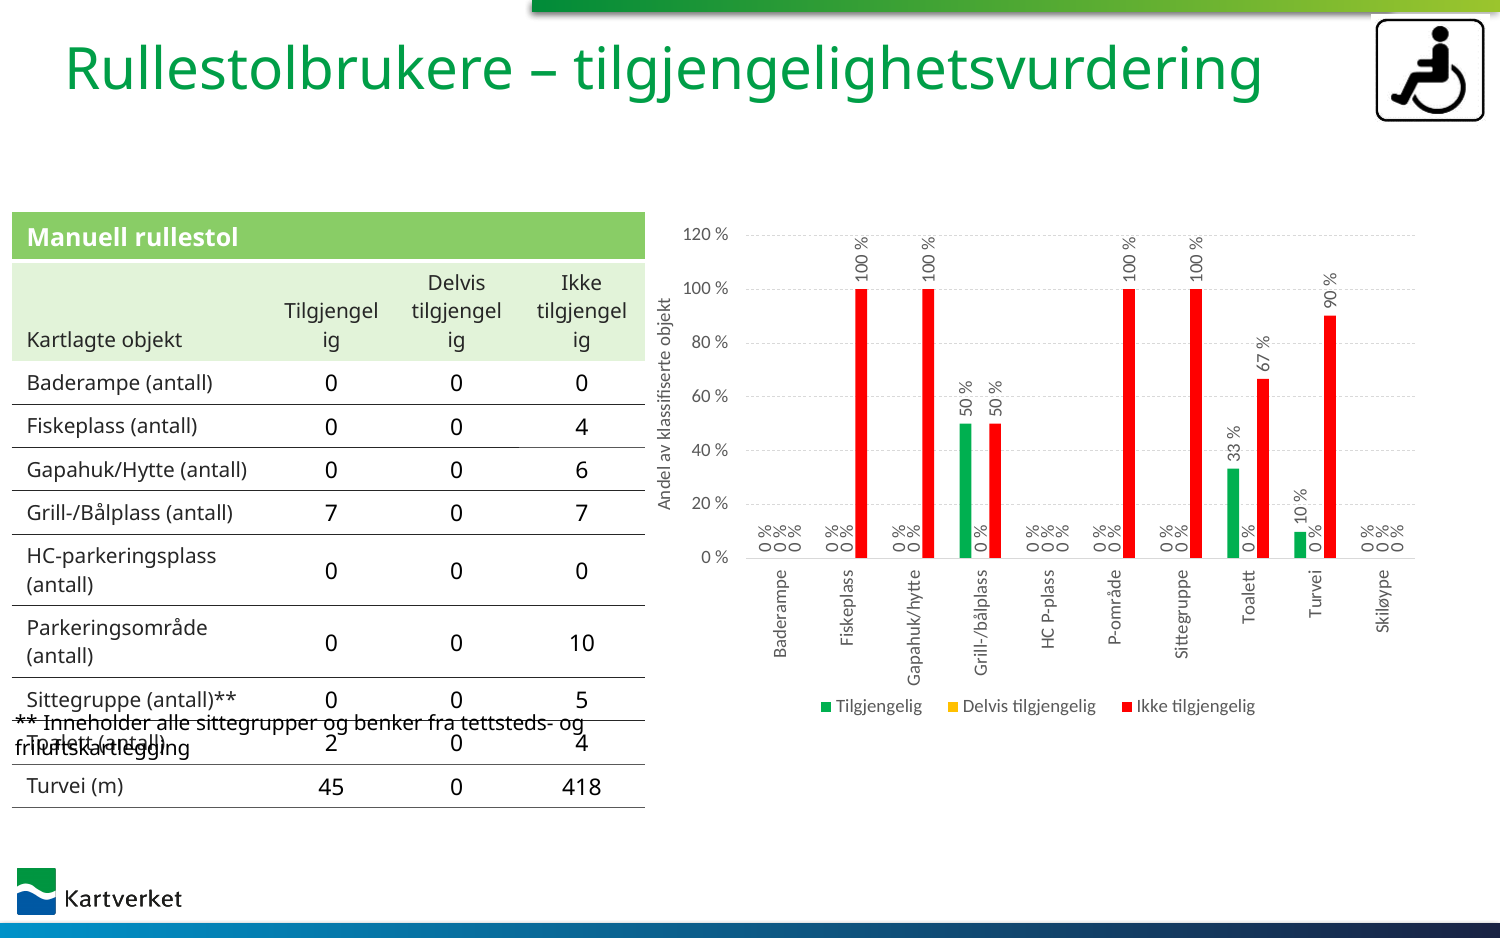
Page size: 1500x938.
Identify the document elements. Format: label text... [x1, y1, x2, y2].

text_box ** Inneholder alle sittegrupper og benker fra tettsteds- og friluftskartlegging [0, 702, 745, 768]
table_cell Ikke tilgjengelig [519, 263, 638, 361]
table_header Manuell rullestol [12, 212, 645, 259]
table_cell 0 [394, 535, 519, 605]
table_cell 0 [519, 361, 638, 404]
table_cell 10 [519, 606, 638, 677]
table_cell 7 [519, 491, 638, 534]
table_cell 0 [394, 606, 519, 677]
table_cell Fiskeplass (antall) [12, 405, 269, 447]
table_cell 0 [269, 606, 394, 677]
table_cell 0 [394, 768, 519, 807]
table_cell 0 [394, 678, 519, 702]
table_cell 6 [519, 448, 638, 490]
table_cell 0 [269, 535, 394, 605]
picture [1371, 13, 1491, 127]
table_cell 0 [269, 361, 394, 404]
table_cell 0 [394, 448, 519, 490]
table_cell 0 [519, 535, 638, 605]
table_cell 0 [394, 491, 519, 534]
table_cell 4 [519, 405, 638, 447]
table_cell Kartlagte objekt [12, 263, 269, 361]
picture [643, 218, 1427, 728]
table_cell Delvis tilgjengelig [394, 263, 519, 361]
table_cell Parkeringsområde (antall) [12, 606, 269, 677]
table_cell 0 [394, 405, 519, 447]
table_cell Baderampe (antall) [12, 361, 269, 404]
table_cell 5 [519, 678, 638, 702]
text_box Rullestolbrukere – tilgjengelighetsvurdering [49, 12, 1372, 109]
table_cell HC-parkeringsplass (antall) [12, 535, 269, 605]
table_cell 7 [269, 491, 394, 534]
table_cell 0 [269, 678, 394, 702]
table_cell Turvei (m) [12, 768, 269, 807]
table_cell Sittegruppe (antall)** [12, 678, 269, 702]
table_cell 45 [269, 768, 394, 807]
table_cell Grill-/Bålplass (antall) [12, 491, 269, 534]
table_cell 0 [269, 448, 394, 490]
table_cell Gapahuk/Hytte (antall) [12, 448, 269, 490]
table_cell 0 [394, 361, 519, 404]
table_cell 0 [269, 405, 394, 447]
table_cell 418 [519, 768, 645, 807]
table_cell Tilgjengelig [269, 263, 394, 361]
